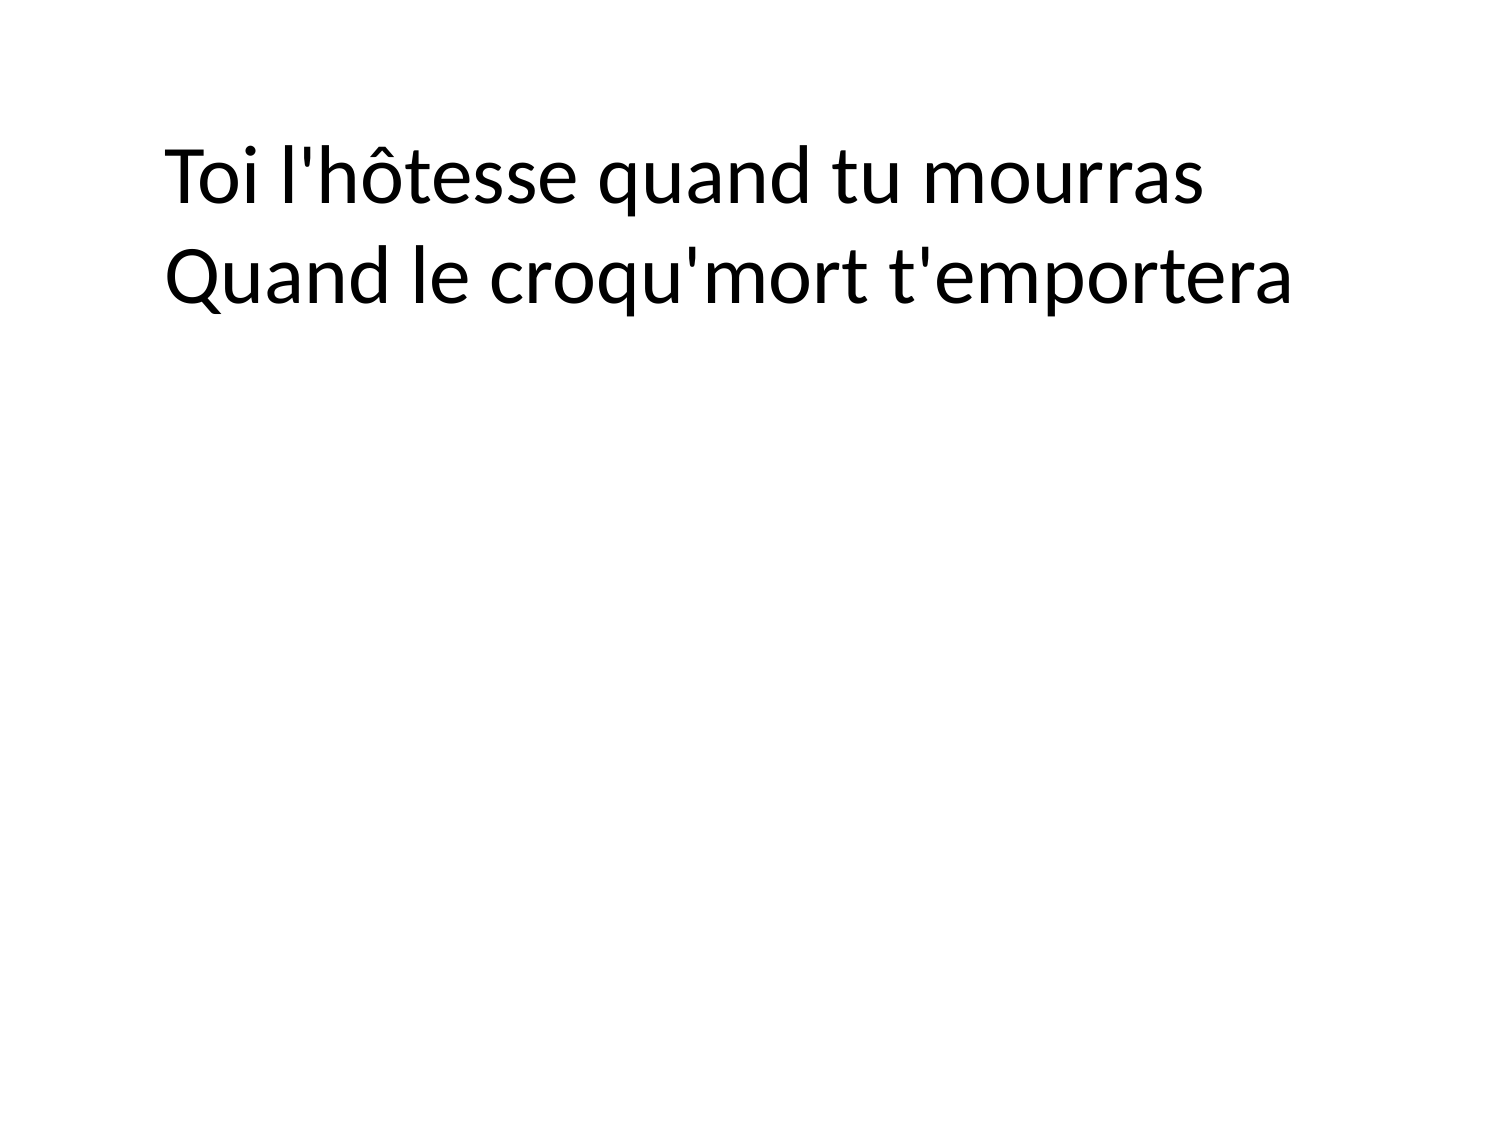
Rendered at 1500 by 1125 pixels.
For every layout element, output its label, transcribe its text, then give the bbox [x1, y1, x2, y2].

text_box Toi l'hôtesse quand tu mourras Quand le croqu'mort t'emportera [150, 112, 1500, 428]
